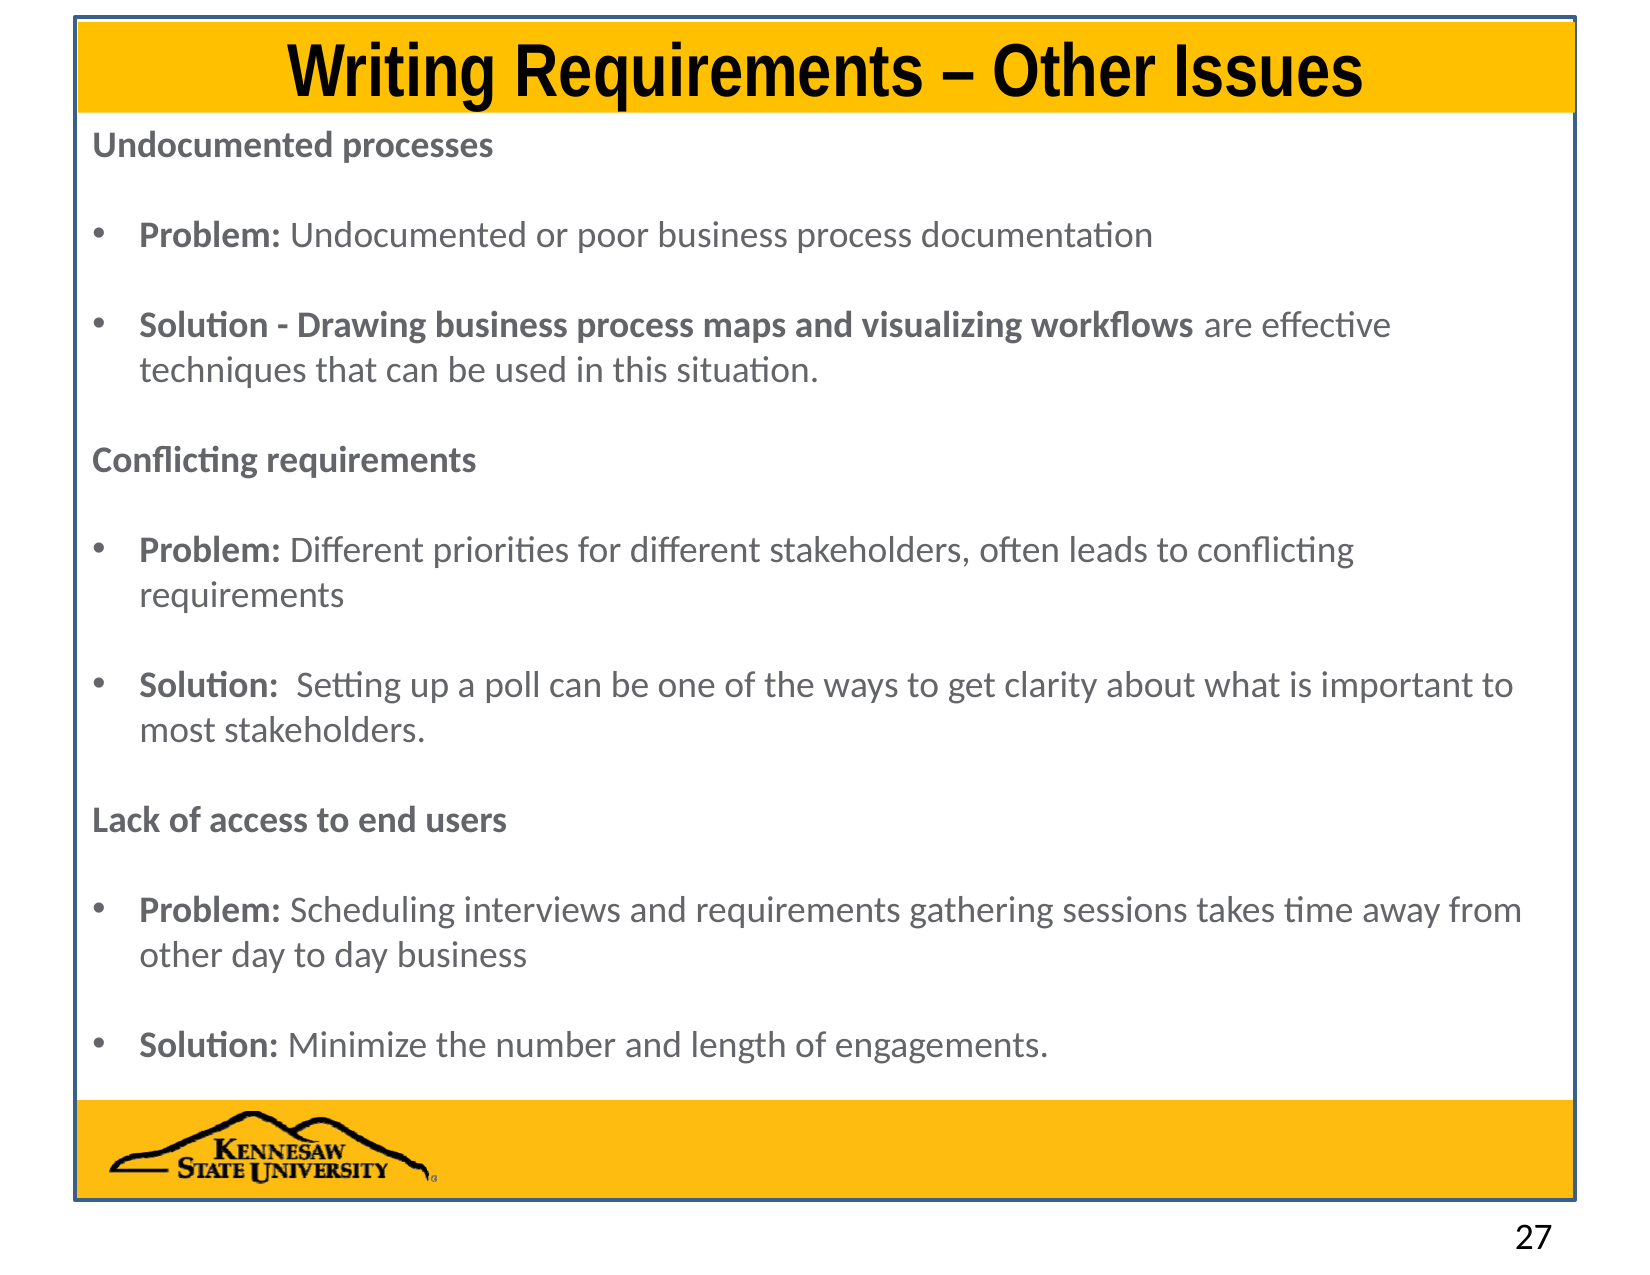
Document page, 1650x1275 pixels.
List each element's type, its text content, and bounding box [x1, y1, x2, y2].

picture [108, 1118, 437, 1184]
title Writing Requirements – Other Issues [77, 21, 1575, 113]
text_box Undocumented processes Problem: Undocumented or poor business process documentation Solution - Drawing business process maps and visualizing workflows are effective techniques that can be used in this situation. Conflicting requirements Problem: Different priorities for different stakeholders, often leads to conflicting requirements Solution: Setting up a poll can be one of the ways to get clarity about what is important to most stakeholders. Lack of access to end users Problem: Scheduling interviews and requirements gathering sessions takes time away from other day to day business Solution: Minimize the number and length of engagements. [77, 112, 1573, 1118]
